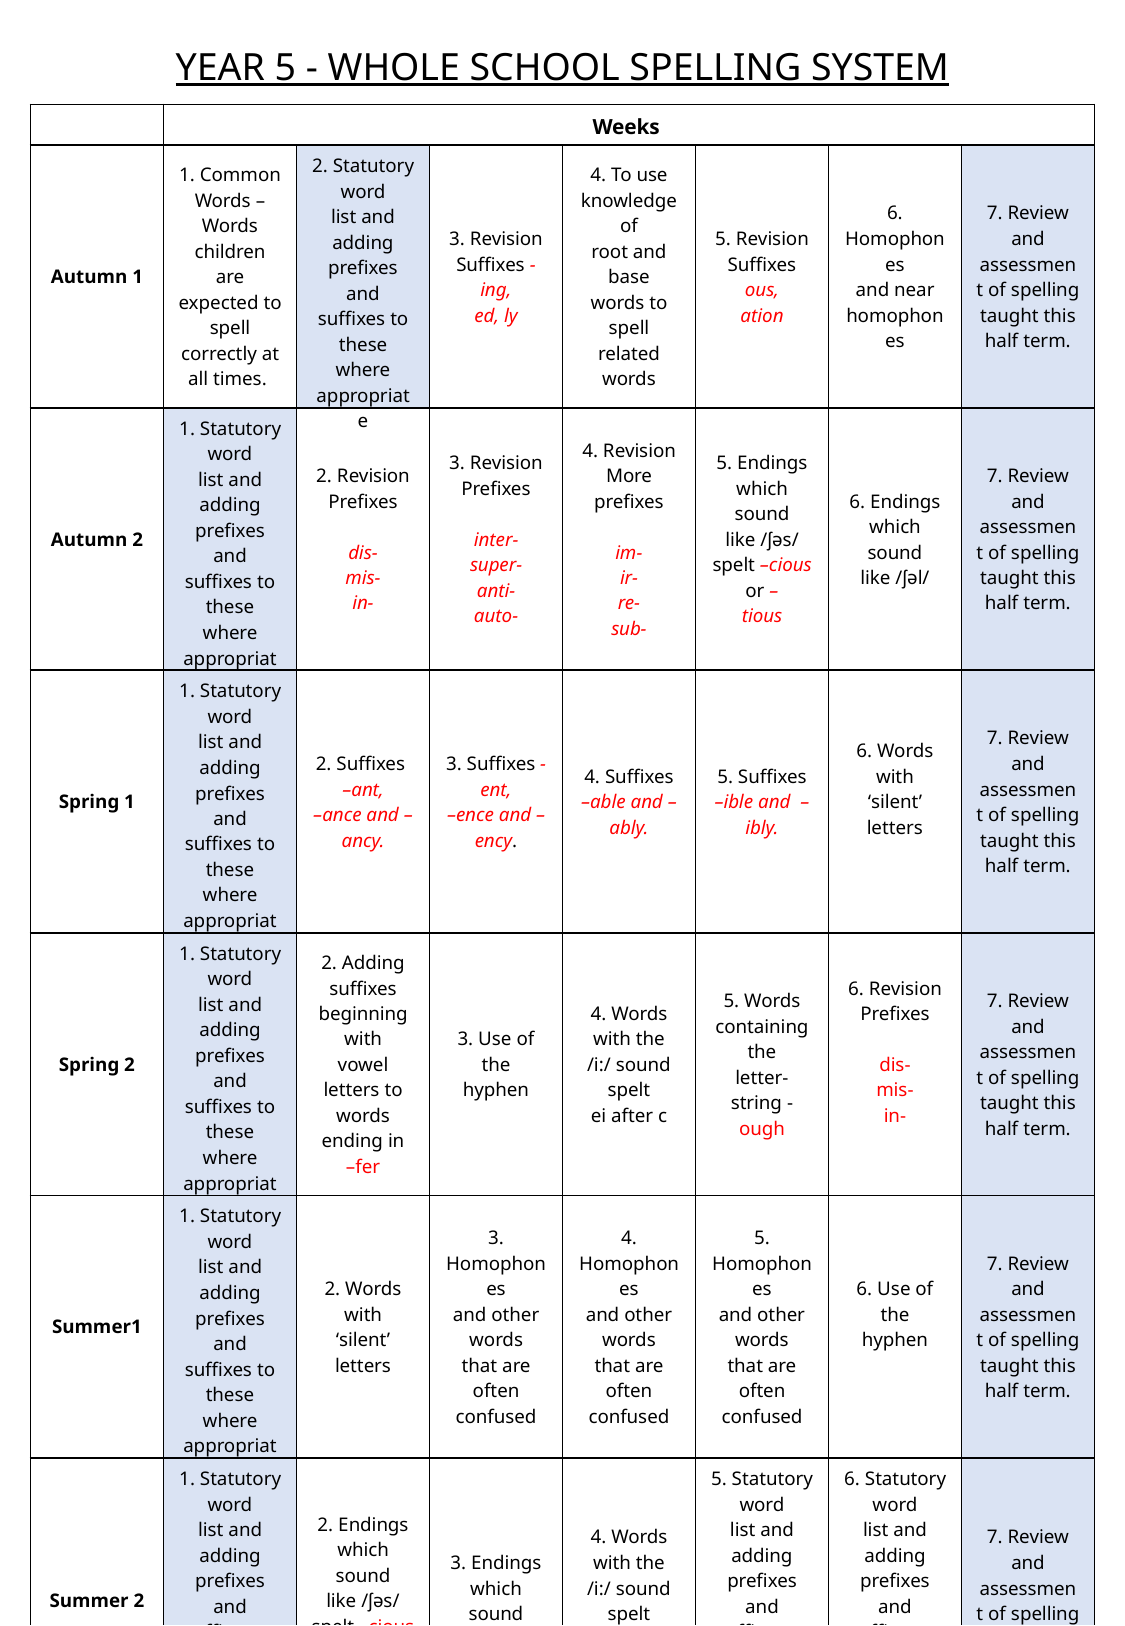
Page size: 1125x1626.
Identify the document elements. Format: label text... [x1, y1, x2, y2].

table_cell 5. Revision Suffixes ous, ation [696, 146, 828, 407]
table_cell 2. Words with ‘silent’ letters [297, 1196, 429, 1457]
table_cell 6. Revision Prefixes dis- mis- in- [829, 934, 961, 1195]
table_cell 4. Words with the /i:/ sound spelt ei after c [563, 934, 695, 1195]
table_cell 2. Suffixes –ant, –ance and –ancy. [297, 671, 429, 932]
table_cell 4. Revision More prefixes im- ir- re- sub- [563, 409, 695, 669]
table_cell 5. Endings which sound like /ʃəs/ spelt –cious or – tious [696, 409, 828, 669]
table_cell 6. Words with ‘silent’ letters [829, 671, 961, 932]
table_cell 3. Homophones and other words that are often confused [430, 1196, 562, 1457]
table_cell 6. Use of the hyphen [829, 1196, 961, 1457]
table_cell 5. Suffixes –ible and –ibly. [696, 671, 828, 932]
table_cell 7. Review and assessment of spelling taught this half term. [962, 1459, 1094, 1625]
table_cell 6. Endings which sound like /ʃəl/ [829, 409, 961, 669]
table_cell Spring 1 [31, 671, 163, 932]
table_cell 5. Homophones and other words that are often confused [696, 1196, 828, 1457]
table_header Weeks [164, 105, 1094, 144]
table_header [31, 105, 163, 144]
table_cell 4. Suffixes –able and –ably. [563, 671, 695, 932]
table_cell 6. Statutory word list and adding prefixes and suffixes to these where appropriate [829, 1459, 961, 1625]
table_cell 3. Endings which sound like /ʃəl/ [430, 1459, 562, 1625]
table_cell 7. Review and assessment of spelling taught this half term. [962, 671, 1094, 932]
table_cell 2. Statutory word list and adding prefixes and suffixes to these where appropriate [297, 146, 429, 407]
table_cell 1. Statutory word list and adding prefixes and suffixes to these where appropriate [164, 1459, 296, 1625]
table_cell Summer1 [31, 1196, 163, 1457]
text_box YEAR 5 - WHOLE SCHOOL SPELLING SYSTEM [160, 35, 965, 96]
table_cell 1. Statutory word list and adding prefixes and suffixes to these where appropriate [164, 934, 296, 1195]
table_cell 3. Revision Suffixes - ing, ed, ly [430, 146, 562, 407]
table_cell 3. Suffixes -ent, –ence and –ency. [430, 671, 562, 932]
table_cell 4. Words with the /i:/ sound spelt ei after c [563, 1459, 695, 1625]
table_cell 1. Statutory word list and adding prefixes and suffixes to these where appropriate [164, 1196, 296, 1457]
table_cell 3. Revision Prefixes inter- super- anti- auto- [430, 409, 562, 669]
table_cell 7. Review and assessment of spelling taught this half term. [962, 409, 1094, 669]
table_cell 2. Adding suffixes beginning with vowel letters to words ending in –fer [297, 934, 429, 1195]
table_cell Summer 2 [31, 1459, 163, 1625]
table_cell 3. Use of the hyphen [430, 934, 562, 1195]
table_cell Spring 2 [31, 934, 163, 1195]
table_cell 1. Statutory word list and adding prefixes and suffixes to these where appropriate [164, 671, 296, 932]
table_cell 7. Review and assessment of spelling taught this half term. [962, 934, 1094, 1195]
table_cell 6. Homophones and near homophones [829, 146, 961, 407]
table_cell 5. Words containing the letter-string - ough [696, 934, 828, 1195]
table_cell 2. Revision Prefixes dis- mis- in- [297, 409, 429, 669]
table_cell 1. Common Words – Words children are expected to spell correctly at all times. [164, 146, 296, 407]
table_cell 1. Statutory word list and adding prefixes and suffixes to these where appropriate [164, 409, 296, 669]
table_cell 2. Endings which sound like /ʃəs/ spelt –cious or – tious [297, 1459, 429, 1625]
table_cell 4. Homophones and other words that are often confused [563, 1196, 695, 1457]
table_cell 5. Statutory word list and adding prefixes and suffixes to these where appropriate [696, 1459, 828, 1625]
table_cell 4. To use knowledge of root and base words to spell related words [563, 146, 695, 407]
table_cell 7. Review and assessment of spelling taught this half term. [962, 1196, 1094, 1457]
table_cell 7. Review and assessment of spelling taught this half term. [962, 146, 1094, 407]
table_cell Autumn 1 [31, 146, 163, 407]
table_cell Autumn 2 [31, 409, 163, 669]
